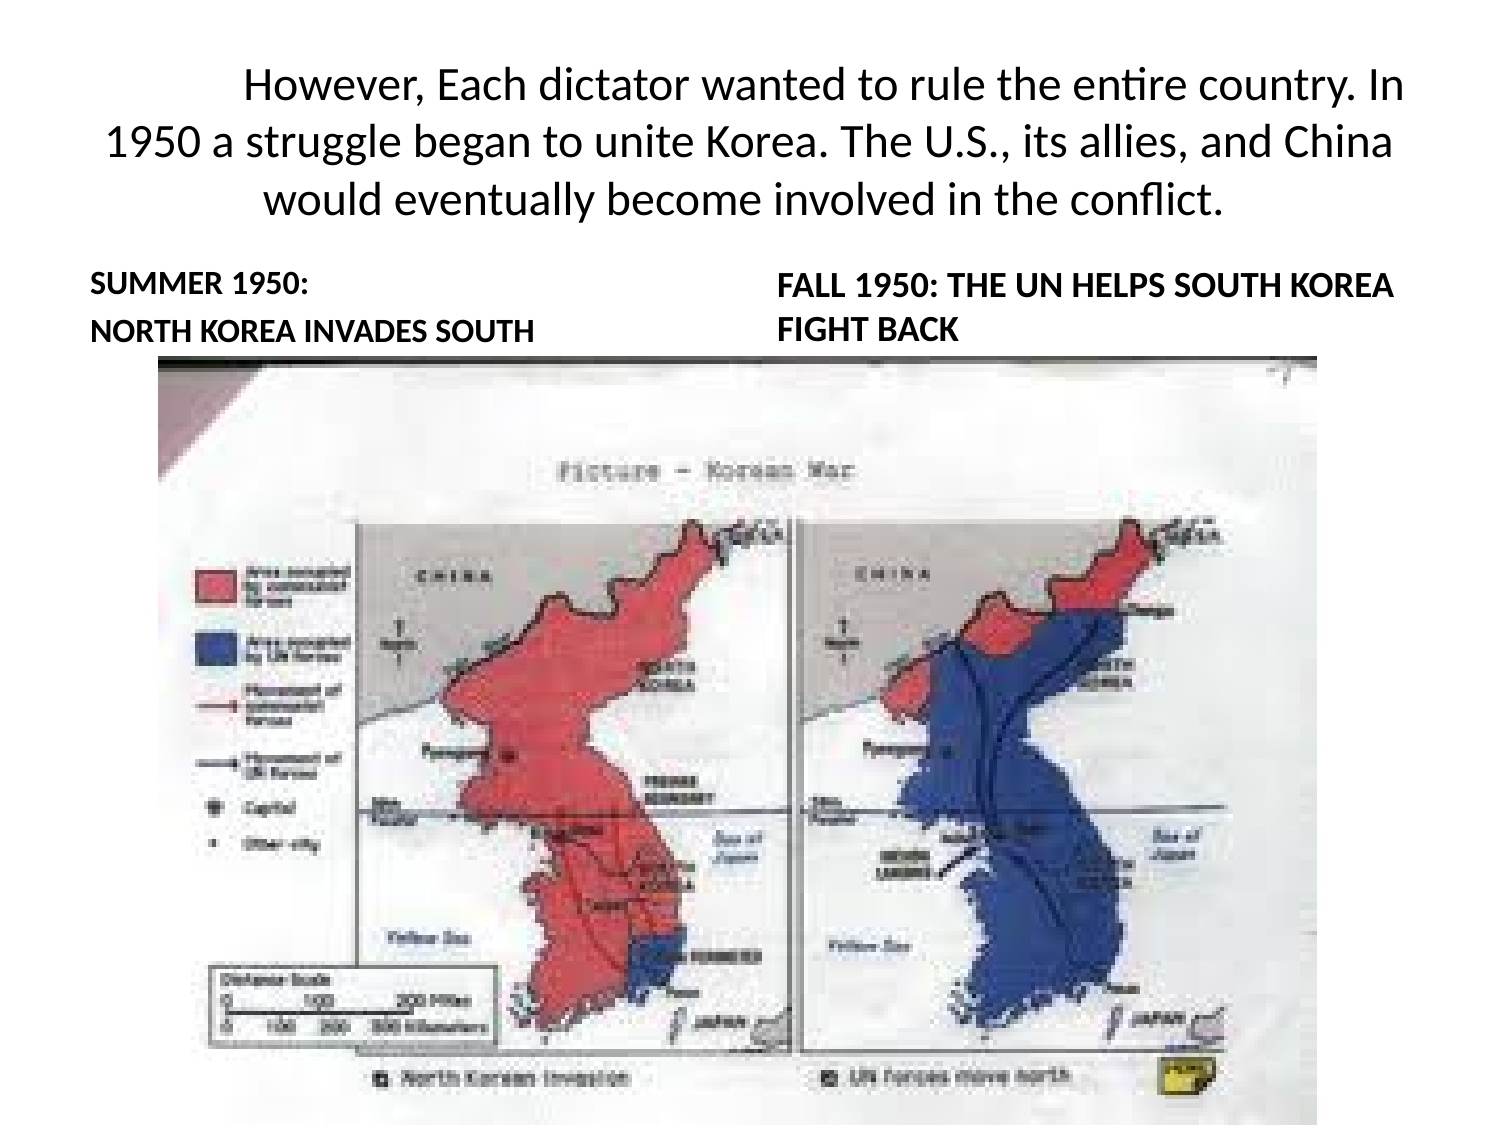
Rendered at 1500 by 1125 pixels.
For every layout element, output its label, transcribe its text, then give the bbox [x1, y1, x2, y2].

picture [158, 356, 1317, 1125]
list FALL 1950: THE UN HELPS SOUTH KOREA FIGHT BACK [761, 251, 1425, 357]
list SUMMER 1950: NORTH KOREA INVADES SOUTH [75, 251, 738, 357]
title However, Each dictator wanted to rule the entire country. In 1950 a struggle began to unite Korea. The U.S., its allies, and China would eventually become involved in the conflict. [75, 45, 1425, 233]
